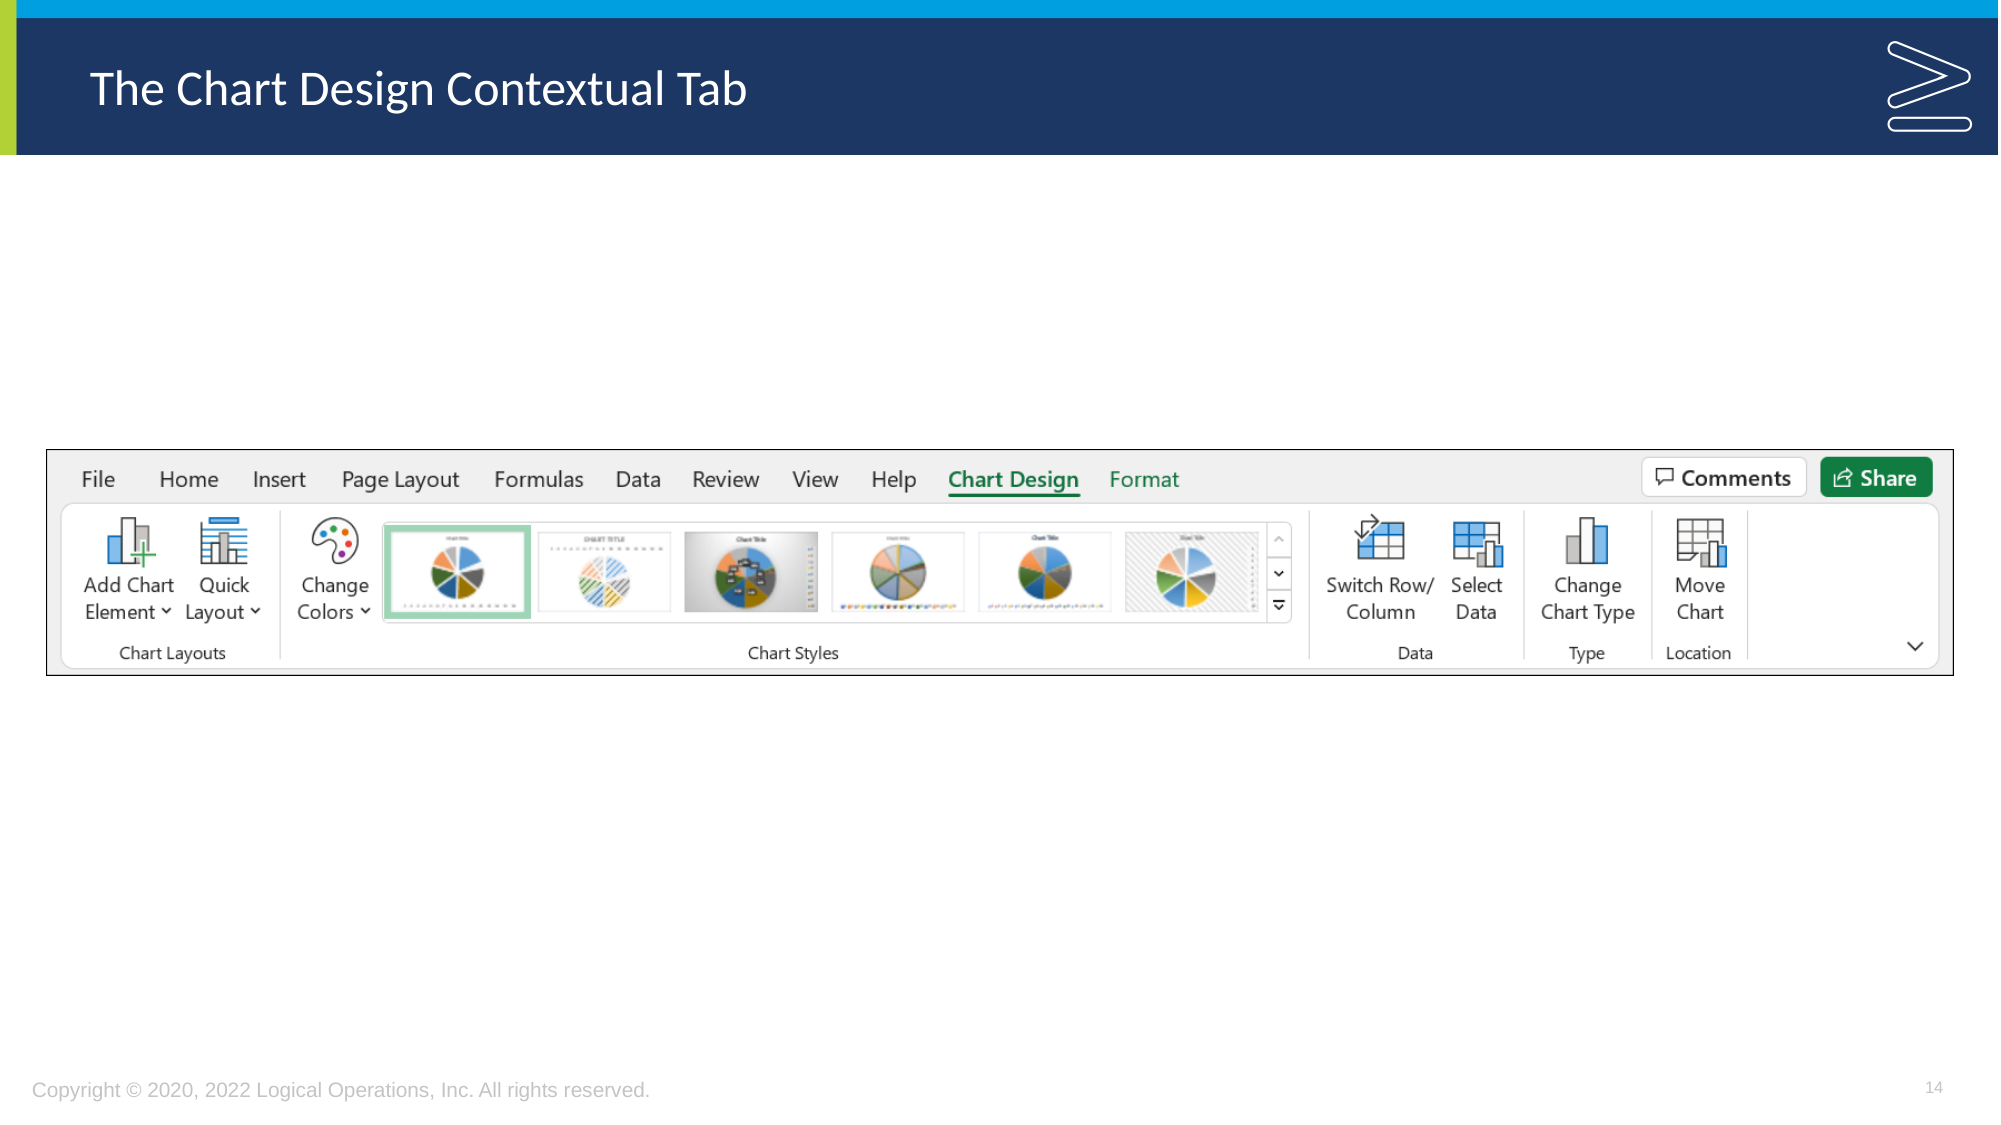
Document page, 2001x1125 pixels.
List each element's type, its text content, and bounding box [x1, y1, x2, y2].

slide_number 14 [1491, 1057, 1959, 1118]
picture [0, 0, 74, 155]
title The Chart Design Contextual Tab [74, 16, 1850, 155]
picture [46, 449, 1954, 676]
picture [1850, 19, 1998, 155]
